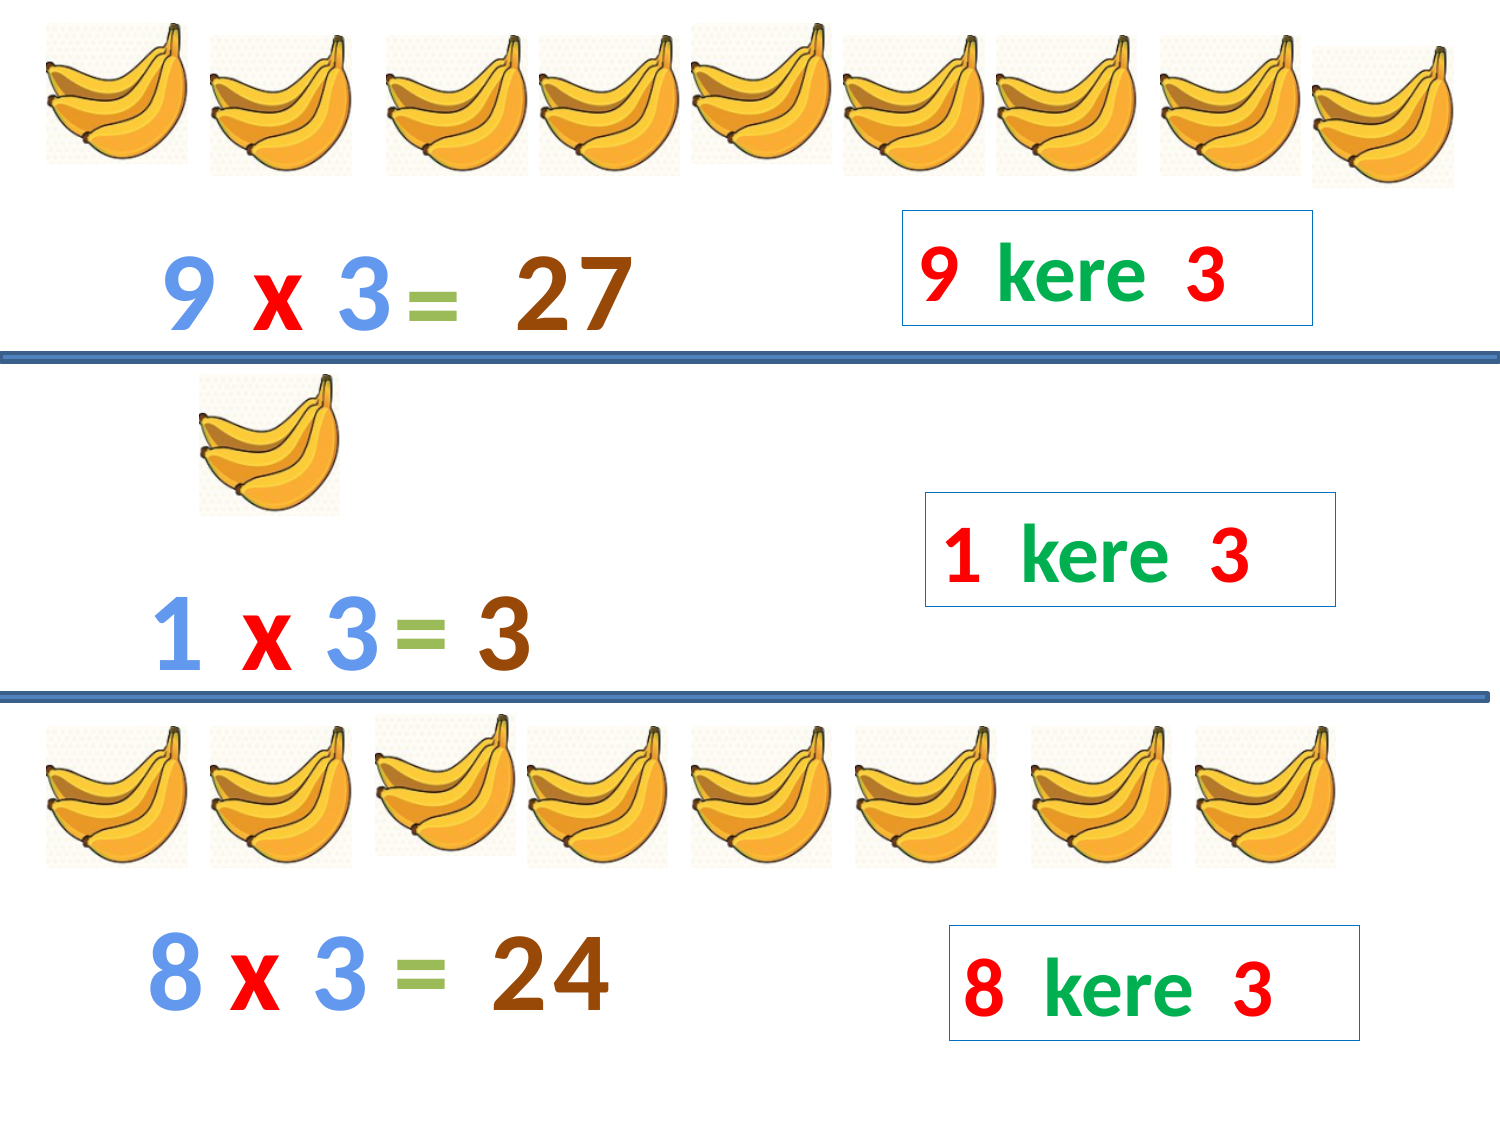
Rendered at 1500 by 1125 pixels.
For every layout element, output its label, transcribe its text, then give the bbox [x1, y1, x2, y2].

picture [995, 34, 1137, 176]
picture [1159, 34, 1301, 176]
picture [46, 23, 188, 165]
text_box = [390, 364, 477, 373]
text_box 3 [296, 890, 378, 1041]
text_box 8 [132, 890, 214, 1041]
picture [538, 34, 680, 176]
picture [1312, 46, 1454, 188]
picture [843, 34, 985, 176]
text_box 27 [480, 210, 668, 351]
text_box [0, 691, 1490, 703]
text_box x [237, 210, 319, 351]
picture [1031, 726, 1173, 868]
text_box 1 [132, 550, 220, 691]
text_box = [378, 550, 460, 691]
text_box 9 [144, 210, 232, 351]
text_box = [390, 222, 477, 351]
picture [210, 34, 352, 176]
text_box 24 [457, 890, 645, 1041]
picture [210, 726, 352, 868]
picture [527, 726, 669, 868]
text_box 3 [460, 550, 548, 691]
picture [198, 374, 341, 516]
text_box 1 kere 3 [925, 492, 1336, 607]
picture [691, 726, 833, 868]
picture [855, 726, 997, 868]
text_box [0, 351, 1500, 364]
text_box x [214, 890, 296, 1041]
text_box = [378, 890, 457, 1041]
text_box 8 kere 3 [949, 925, 1360, 1041]
picture [374, 714, 516, 856]
text_box 3 [308, 550, 378, 691]
picture [386, 34, 528, 176]
text_box 3 [319, 210, 408, 351]
text_box x [225, 550, 308, 691]
picture [691, 23, 833, 165]
text_box 9 kere 3 [902, 210, 1313, 326]
picture [46, 726, 188, 868]
picture [1195, 726, 1337, 868]
